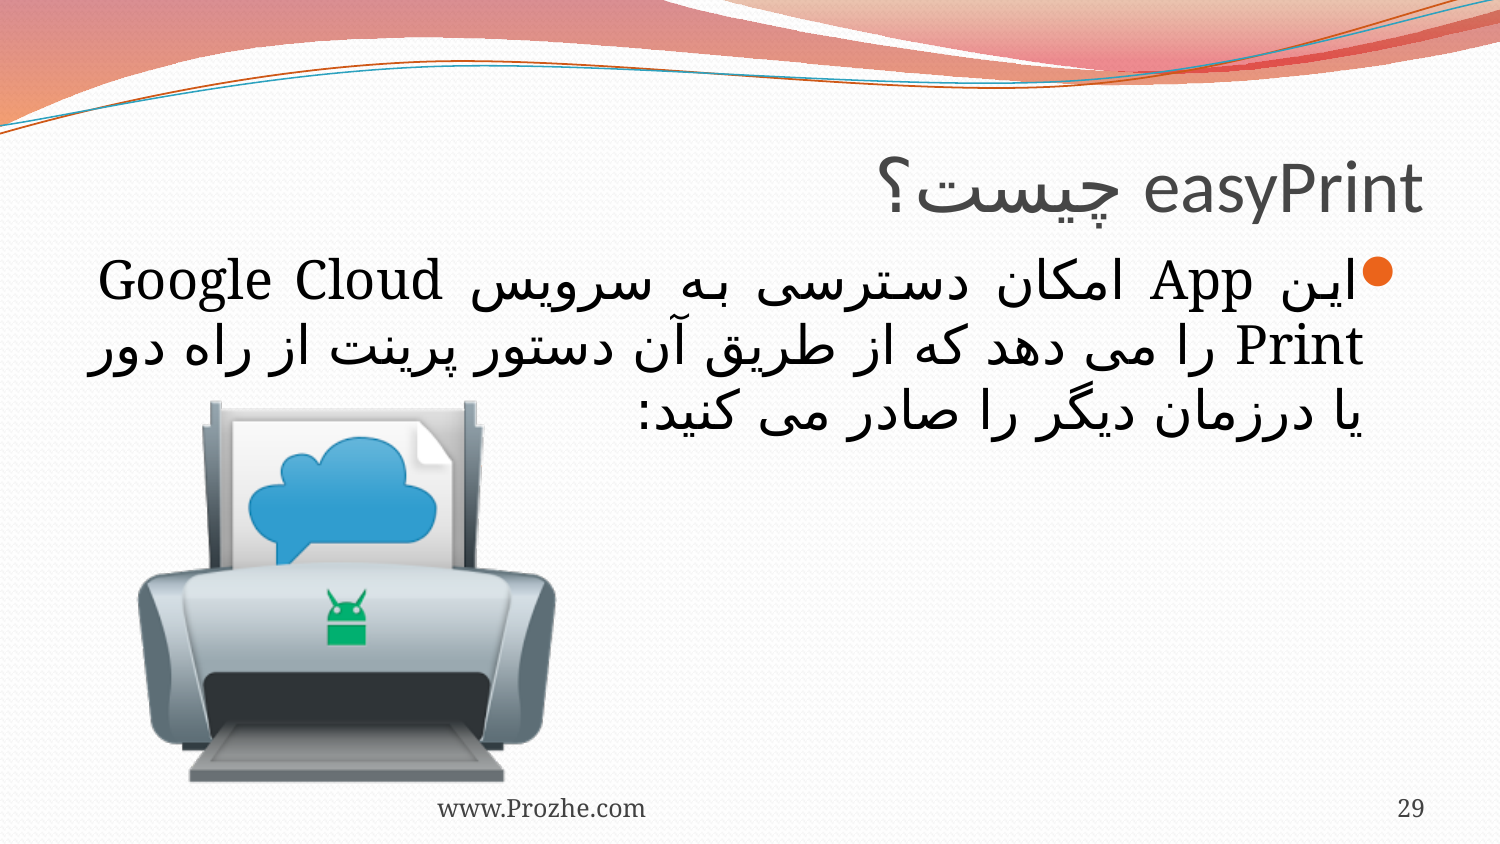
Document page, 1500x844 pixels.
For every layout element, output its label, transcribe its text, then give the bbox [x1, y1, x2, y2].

picture [112, 359, 582, 829]
slide_number 29 [1299, 782, 1425, 827]
title easyPrint چيست؟ [75, 86, 1425, 228]
list این App امکان دسترسی به سرویس Google Cloud Print را می دهد که از طریق آن دستور پرینت از راه دور یا درزمان دیگر را صادر می کنید: [75, 238, 1425, 779]
footer www.Prozhe.com [587, 782, 988, 827]
